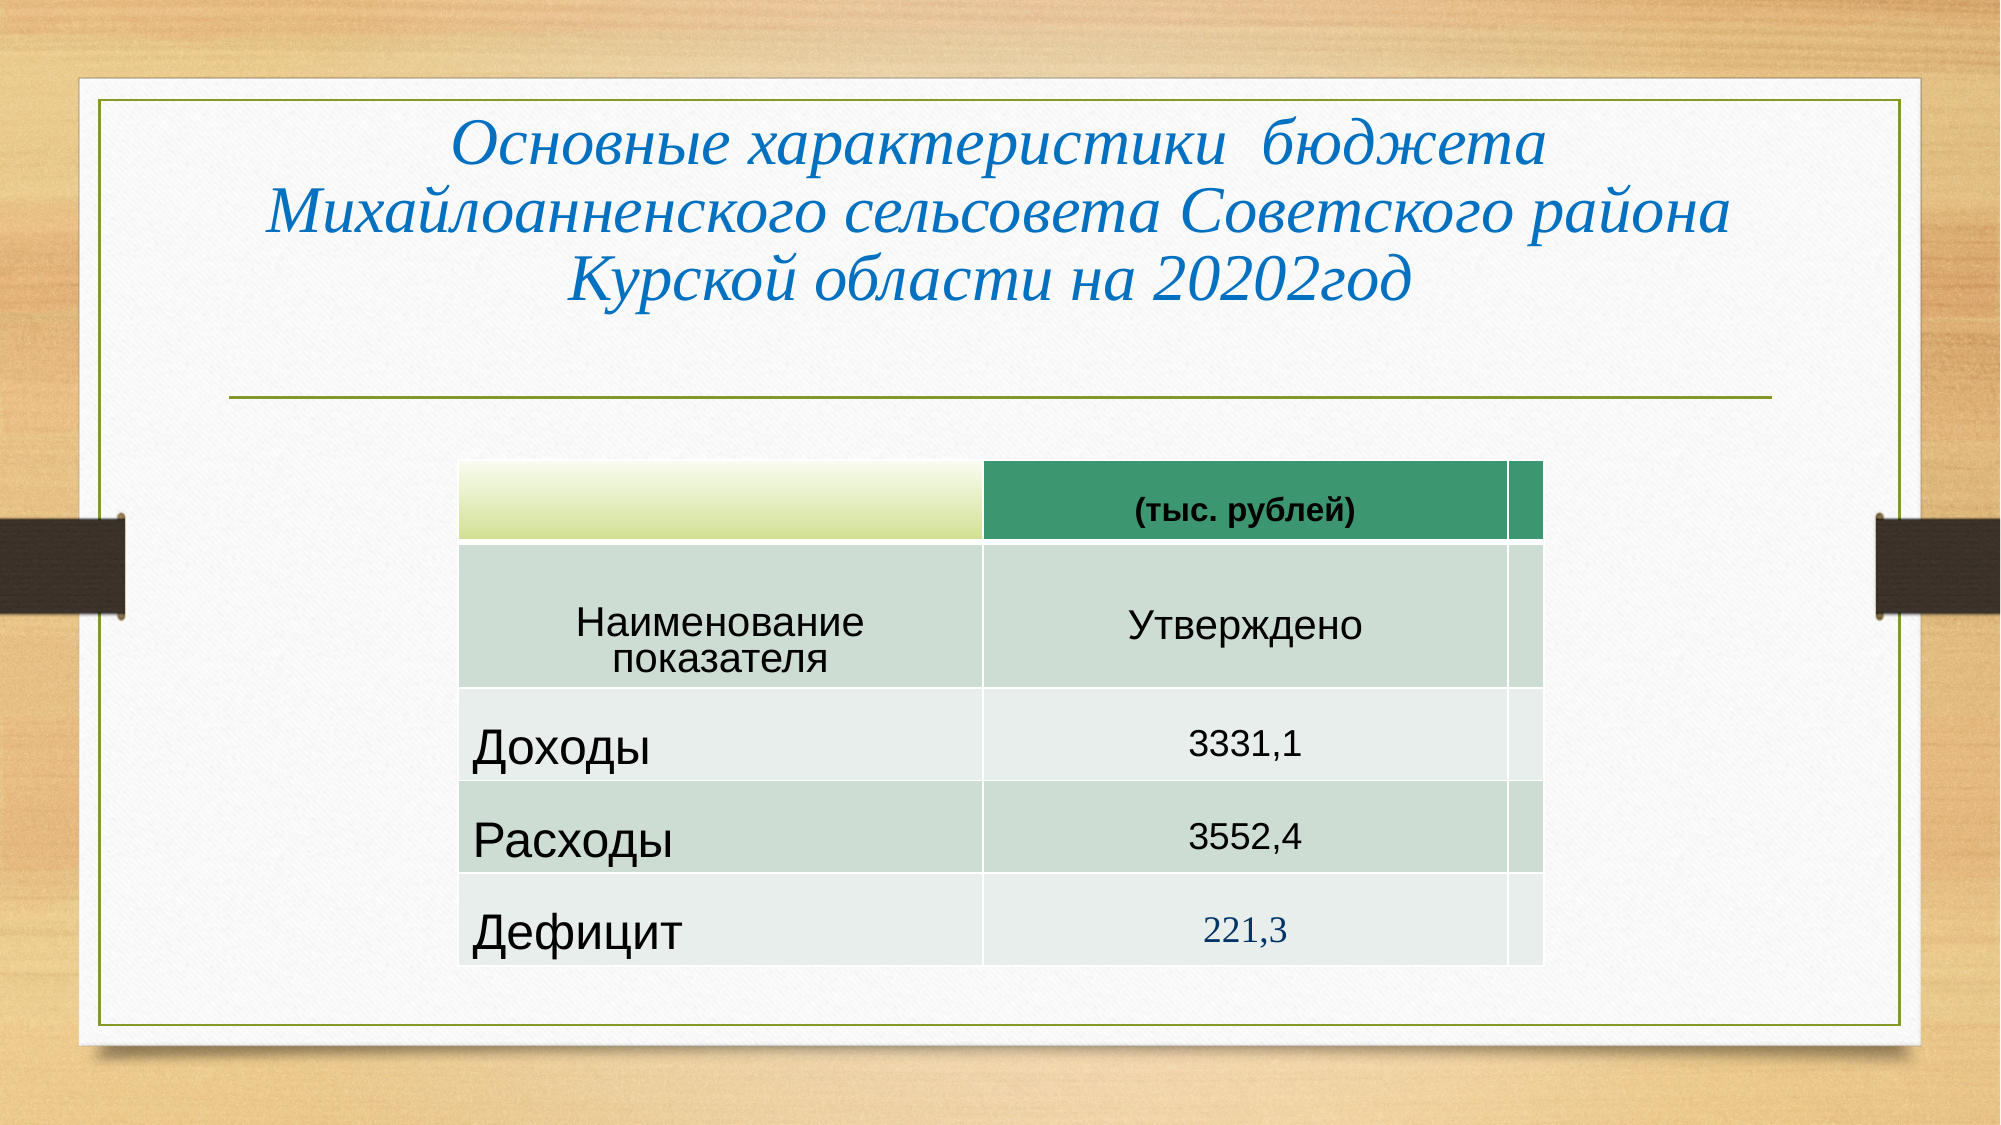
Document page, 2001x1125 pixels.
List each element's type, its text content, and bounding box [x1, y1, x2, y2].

table_header [459, 461, 982, 539]
table_cell Расходы [459, 781, 982, 872]
picture [0, 0, 2001, 1125]
table_header [1509, 461, 1543, 539]
table_cell Утверждено [984, 545, 1507, 687]
table_cell [1509, 781, 1543, 872]
title Основные характеристики бюджета Михайлоанненского сельсовета Советского района Курской области на 20202год [212, 178, 1788, 393]
table_cell Наименование показателя [459, 545, 982, 687]
table_cell 3331,1 [984, 689, 1507, 780]
table_cell [1509, 545, 1543, 687]
table_cell 3552,4 [984, 781, 1507, 872]
table_header (тыс. рублей) [984, 461, 1507, 539]
table_cell 221,3 [984, 874, 1507, 965]
table_cell Доходы [459, 689, 982, 780]
table_cell Дефицит [459, 874, 982, 965]
table_cell [1509, 689, 1543, 780]
table_cell [1509, 874, 1543, 965]
